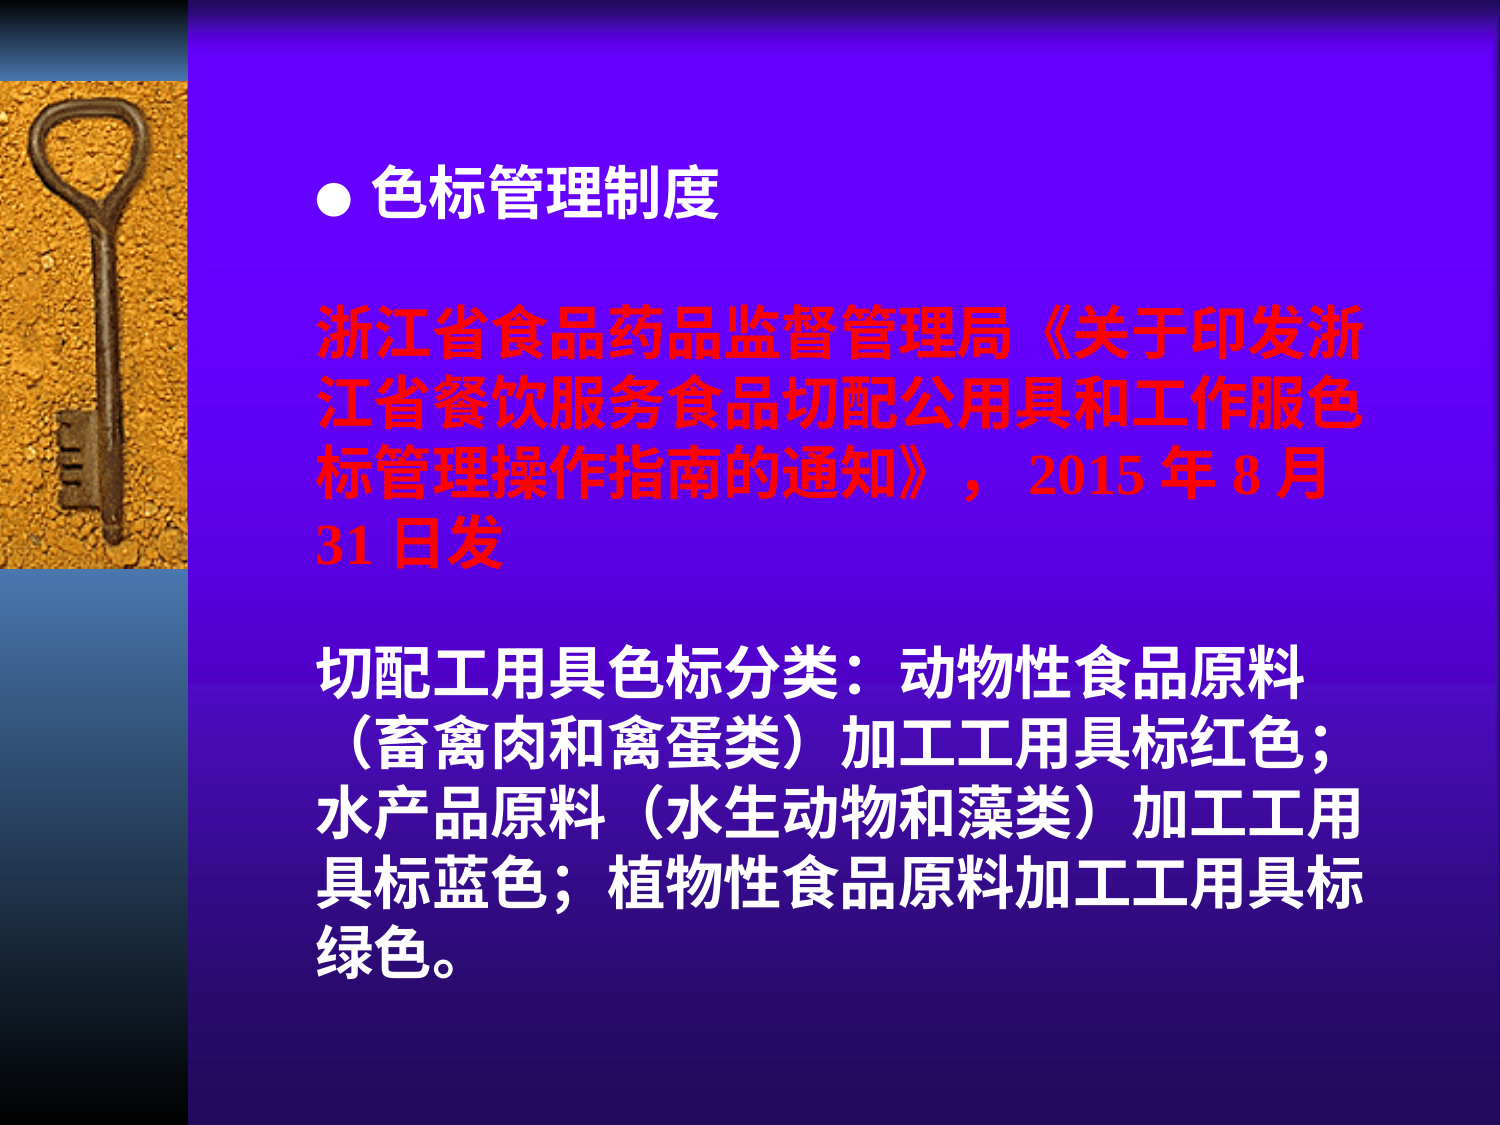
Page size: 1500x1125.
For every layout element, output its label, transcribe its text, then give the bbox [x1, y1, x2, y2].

picture [0, 0, 1500, 1125]
text_box ● 色标管理制度 浙江省食品药品监督管理局《关于印发浙江省餐饮服务食品切配公用具和工作服色标管理操作指南的通知》，2015年8月31日发 切配工用具色标分类：动物性食品原料（畜禽肉和禽蛋类）加工工用具标红色；水产品原料（水生动物和藻类）加工工用具标蓝色；植物性食品原料加工工用具标绿色。 [301, 148, 1400, 1125]
